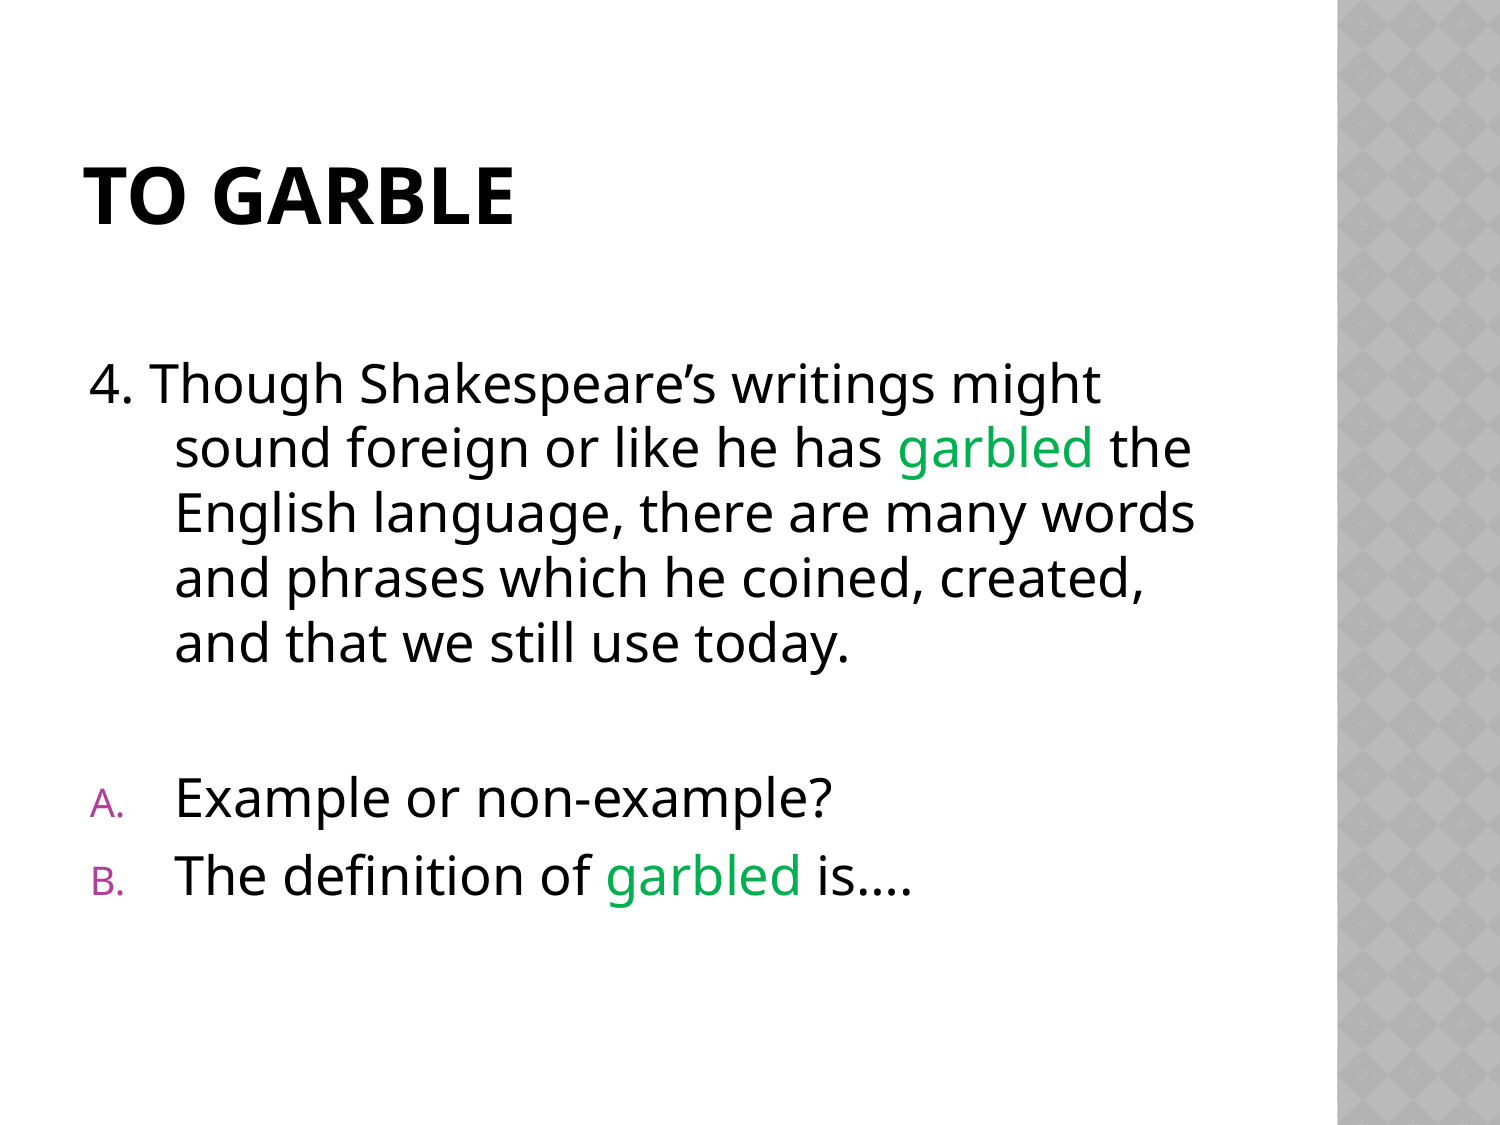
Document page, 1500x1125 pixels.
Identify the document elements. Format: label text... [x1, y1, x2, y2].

list 4. Though Shakespeare’s writings might sound foreign or like he has garbled the English language, there are many words and phrases which he coined, created, and that we still use today. Example or non-example? The definition of garbled is…. [75, 264, 1263, 1059]
title To Garble [75, 52, 1263, 240]
